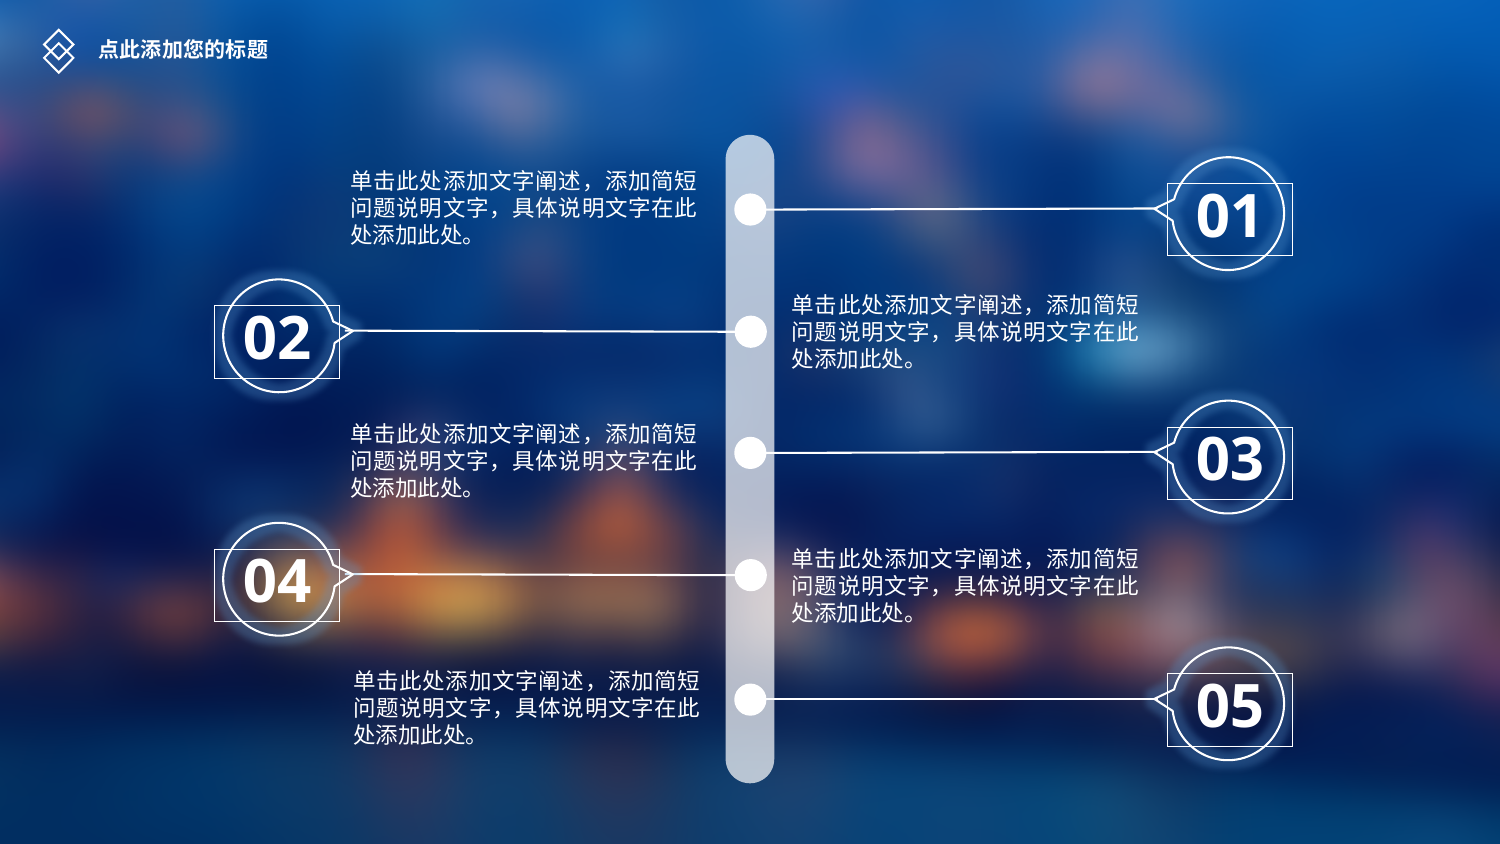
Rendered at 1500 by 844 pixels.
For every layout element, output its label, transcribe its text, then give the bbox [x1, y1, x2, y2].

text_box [214, 522, 765, 636]
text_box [214, 279, 765, 393]
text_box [44, 29, 74, 73]
text_box 点此添加您的标题 [83, 28, 347, 69]
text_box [736, 156, 1293, 270]
text_box 单击此处添加文字阐述，添加简短问题说明文字，具体说明文字在此处添加此处。 [777, 537, 1154, 633]
text_box [725, 134, 775, 784]
text_box 单击此处添加文字阐述，添加简短问题说明文字，具体说明文字在此处添加此处。 [335, 412, 713, 509]
text_box 单击此处添加文字阐述，添加简短问题说明文字，具体说明文字在此处添加此处。 [338, 659, 716, 756]
text_box 单击此处添加文字阐述，添加简短问题说明文字，具体说明文字在此处添加此处。 [777, 284, 1154, 380]
text_box 单击此处添加文字阐述，添加简短问题说明文字，具体说明文字在此处添加此处。 [335, 159, 713, 256]
picture [0, 0, 1500, 844]
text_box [736, 647, 1293, 761]
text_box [736, 400, 1293, 514]
